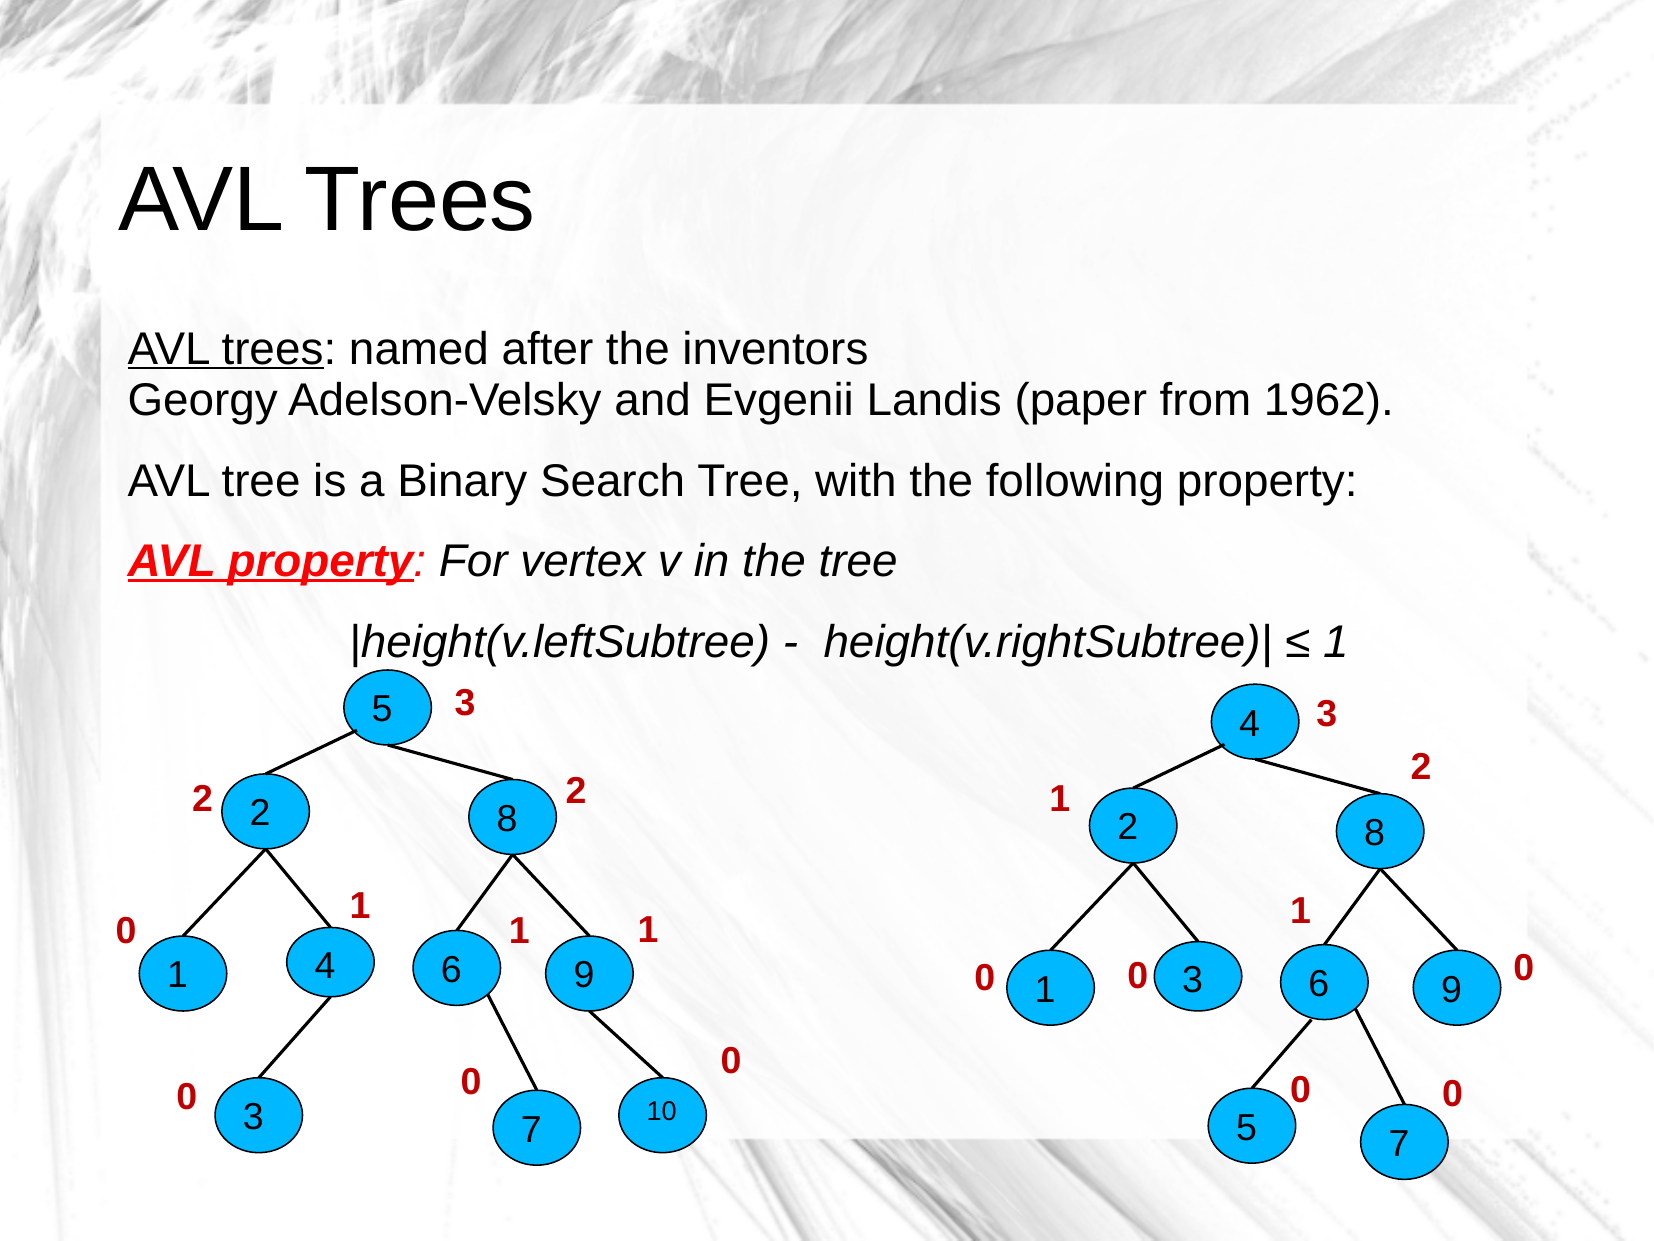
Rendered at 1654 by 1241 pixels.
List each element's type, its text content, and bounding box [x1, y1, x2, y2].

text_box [1006, 1124, 1501, 1180]
title AVL Trees [118, 93, 1506, 299]
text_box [139, 1126, 707, 1166]
list AVL trees: named after the inventors Georgy Adelson-Velsky and Evgenii Landis (paper from 1962). AVL tree is a Binary Search Tree, with the following property: AVL property: For vertex v in the tree |height(v.leftSubtree) - height(v.rightSubtree)| ≤ 1 [118, 319, 1571, 1109]
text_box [100, 675, 757, 1126]
picture [0, 0, 1654, 1241]
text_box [139, 670, 707, 675]
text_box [959, 685, 1550, 1124]
